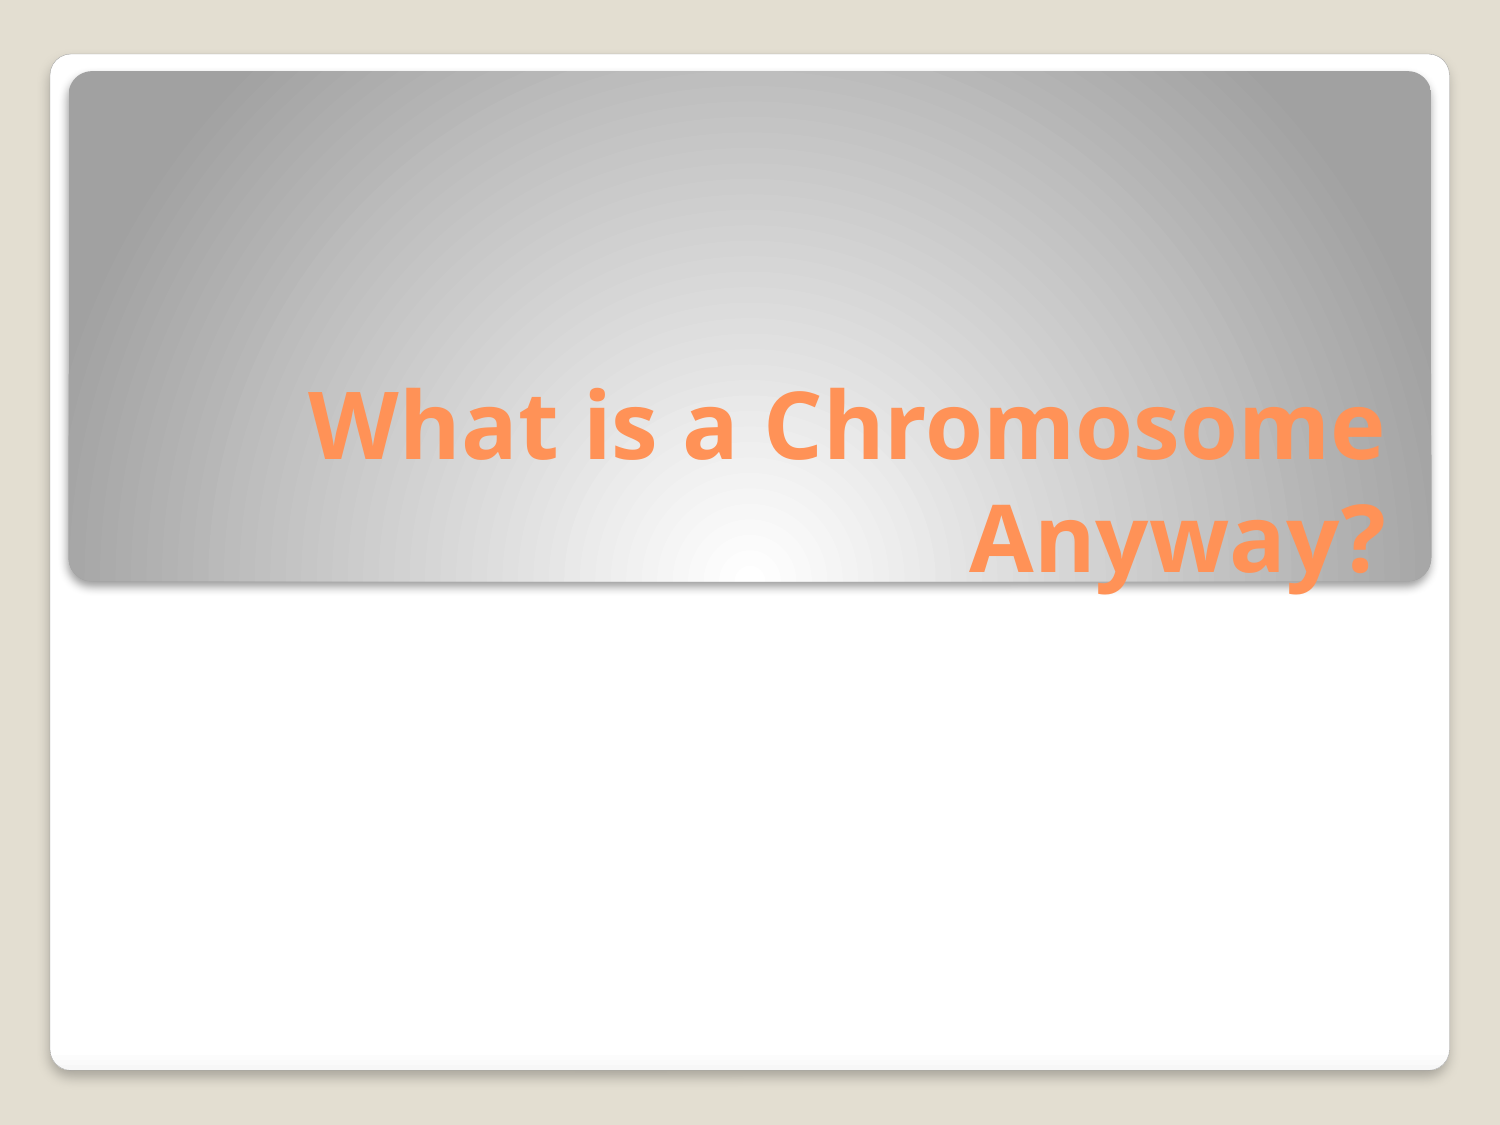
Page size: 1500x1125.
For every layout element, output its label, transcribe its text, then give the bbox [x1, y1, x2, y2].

title What is a Chromosome Anyway? [118, 298, 1394, 599]
